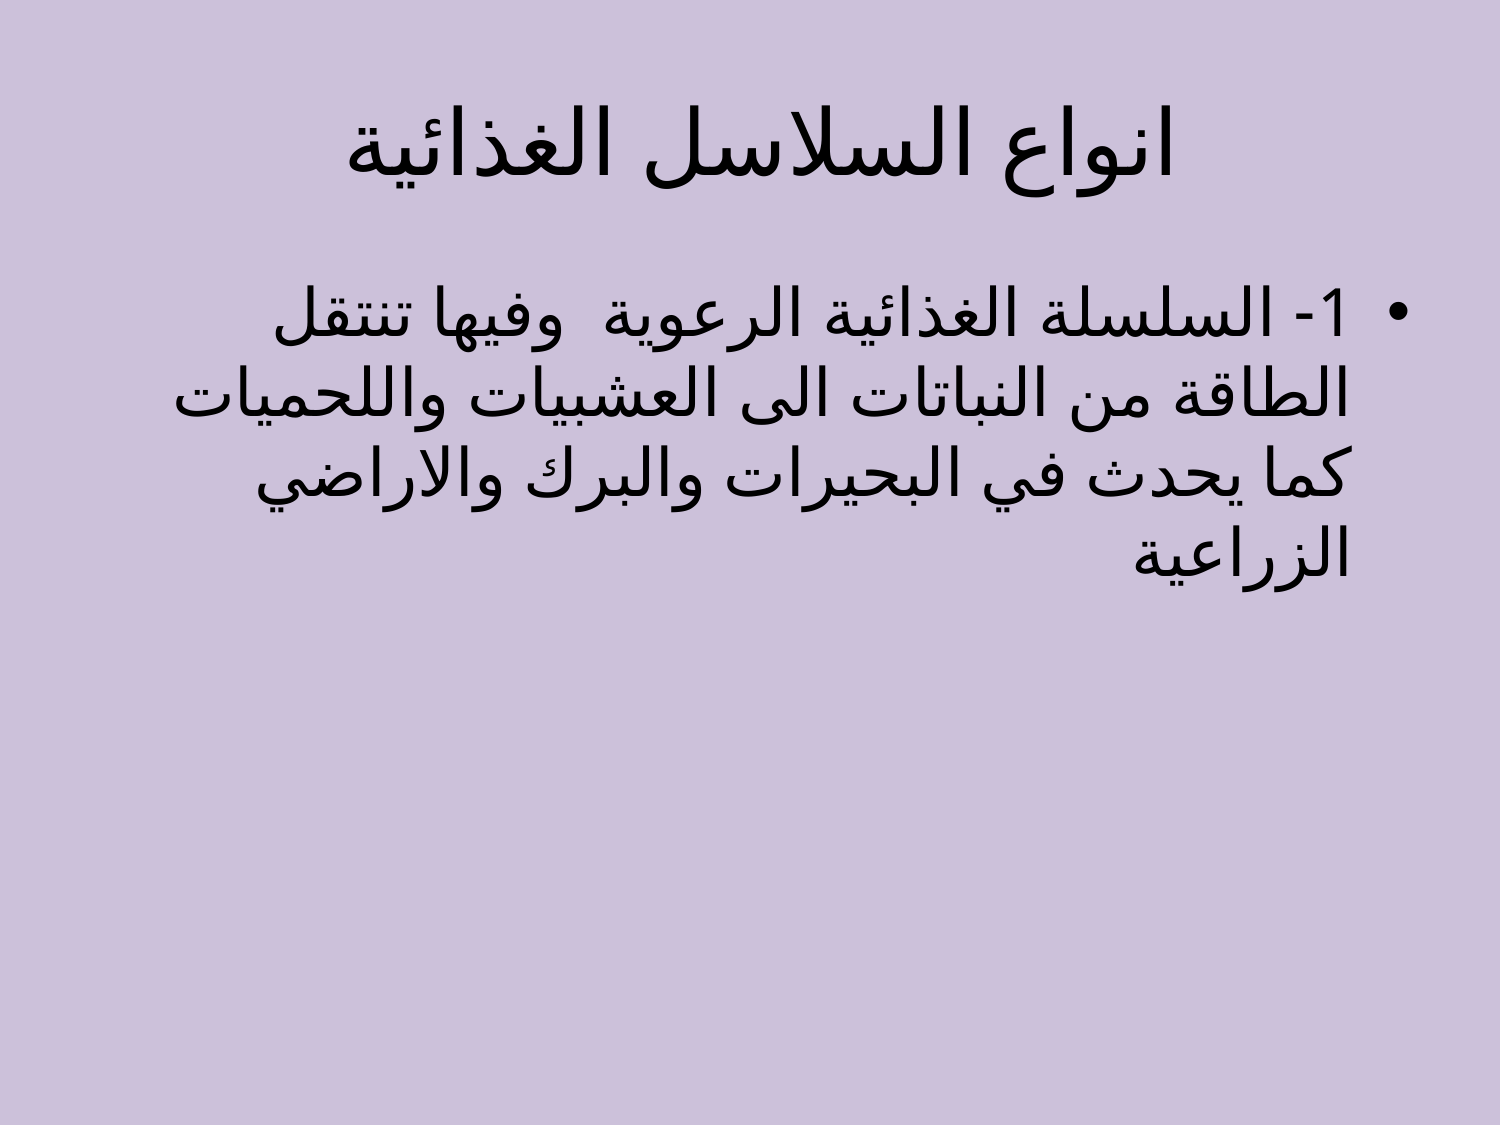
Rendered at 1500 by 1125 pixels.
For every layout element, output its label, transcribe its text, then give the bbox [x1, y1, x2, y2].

title انواع السلاسل الغذائية [75, 45, 1425, 233]
list 1- السلسلة الغذائية الرعوية وفيها تنتقل الطاقة من النباتات الى العشبيات واللحميات كما يحدث في البحيرات والبرك والاراضي الزراعية [75, 262, 1425, 1005]
